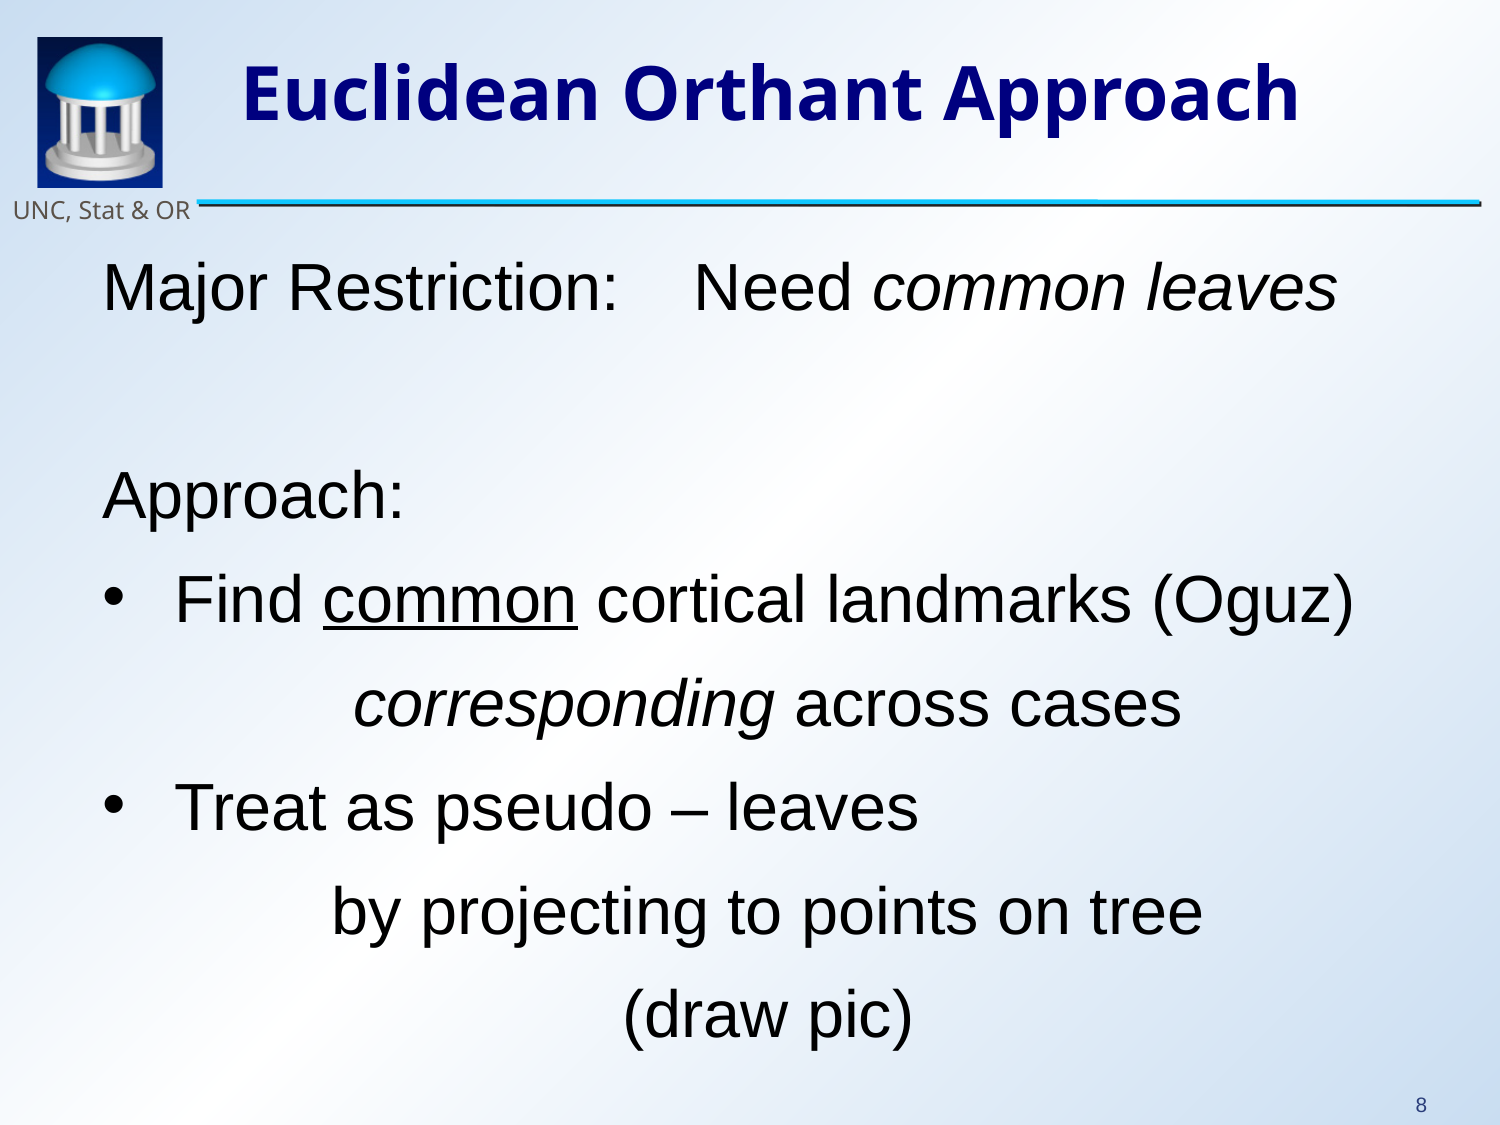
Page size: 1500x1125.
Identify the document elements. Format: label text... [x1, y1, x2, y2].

text_box Major Restriction: Need common leaves Approach: Find common cortical landmarks (Oguz) corresponding across cases Treat as pseudo – leaves by projecting to points on tree (draw pic) [87, 212, 1450, 1059]
title Euclidean Orthant Approach [224, 24, 1438, 156]
